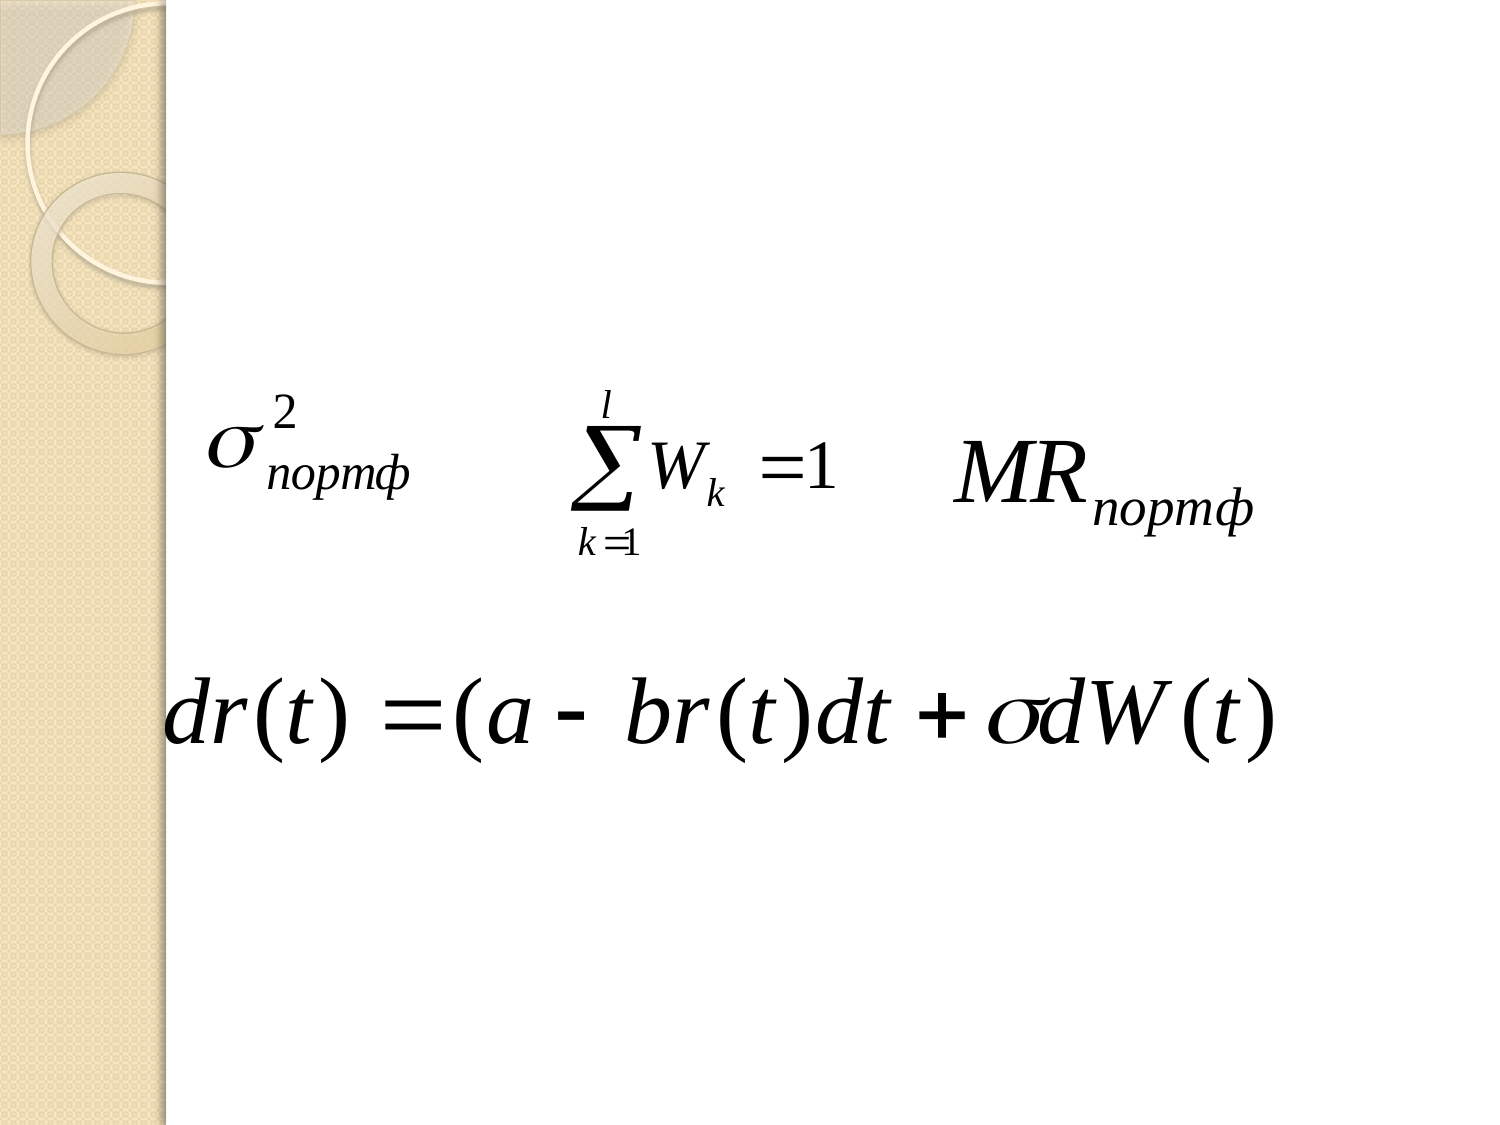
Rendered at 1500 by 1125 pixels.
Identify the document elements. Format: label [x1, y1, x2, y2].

text_box [194, 373, 432, 519]
text_box [560, 373, 845, 571]
text_box [938, 408, 1270, 557]
text_box [147, 656, 1294, 784]
